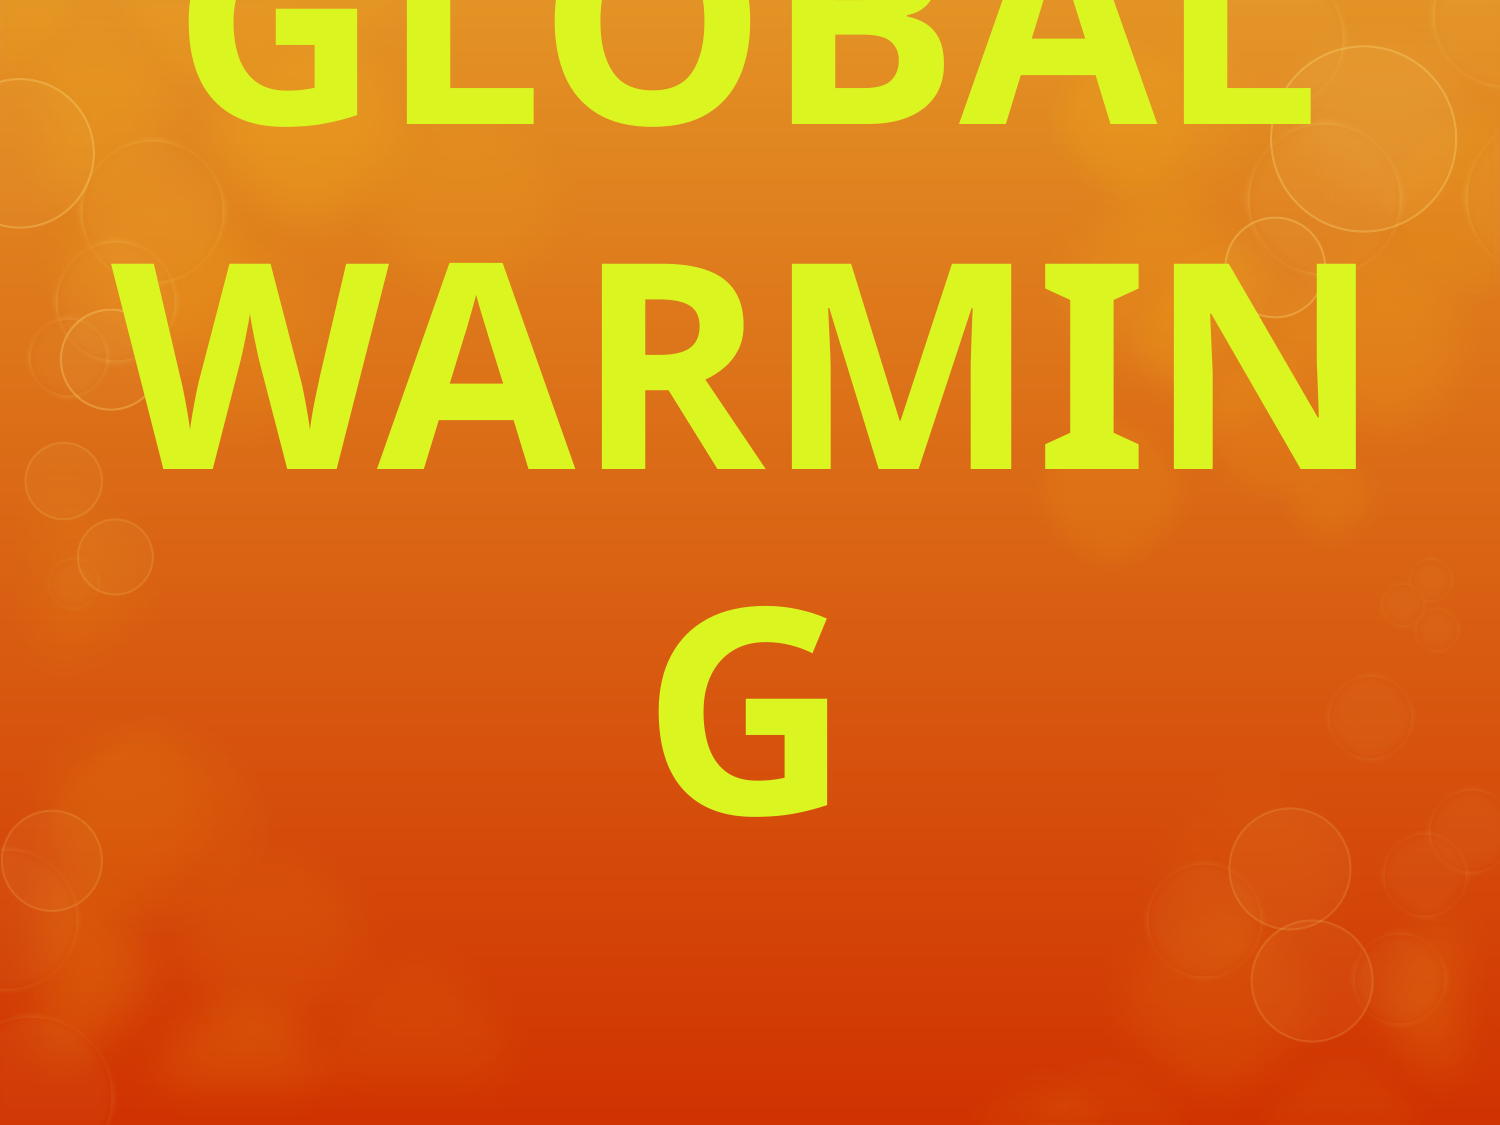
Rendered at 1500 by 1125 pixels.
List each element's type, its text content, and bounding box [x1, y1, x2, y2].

title GLOBAL WARMING [0, 204, 1497, 880]
